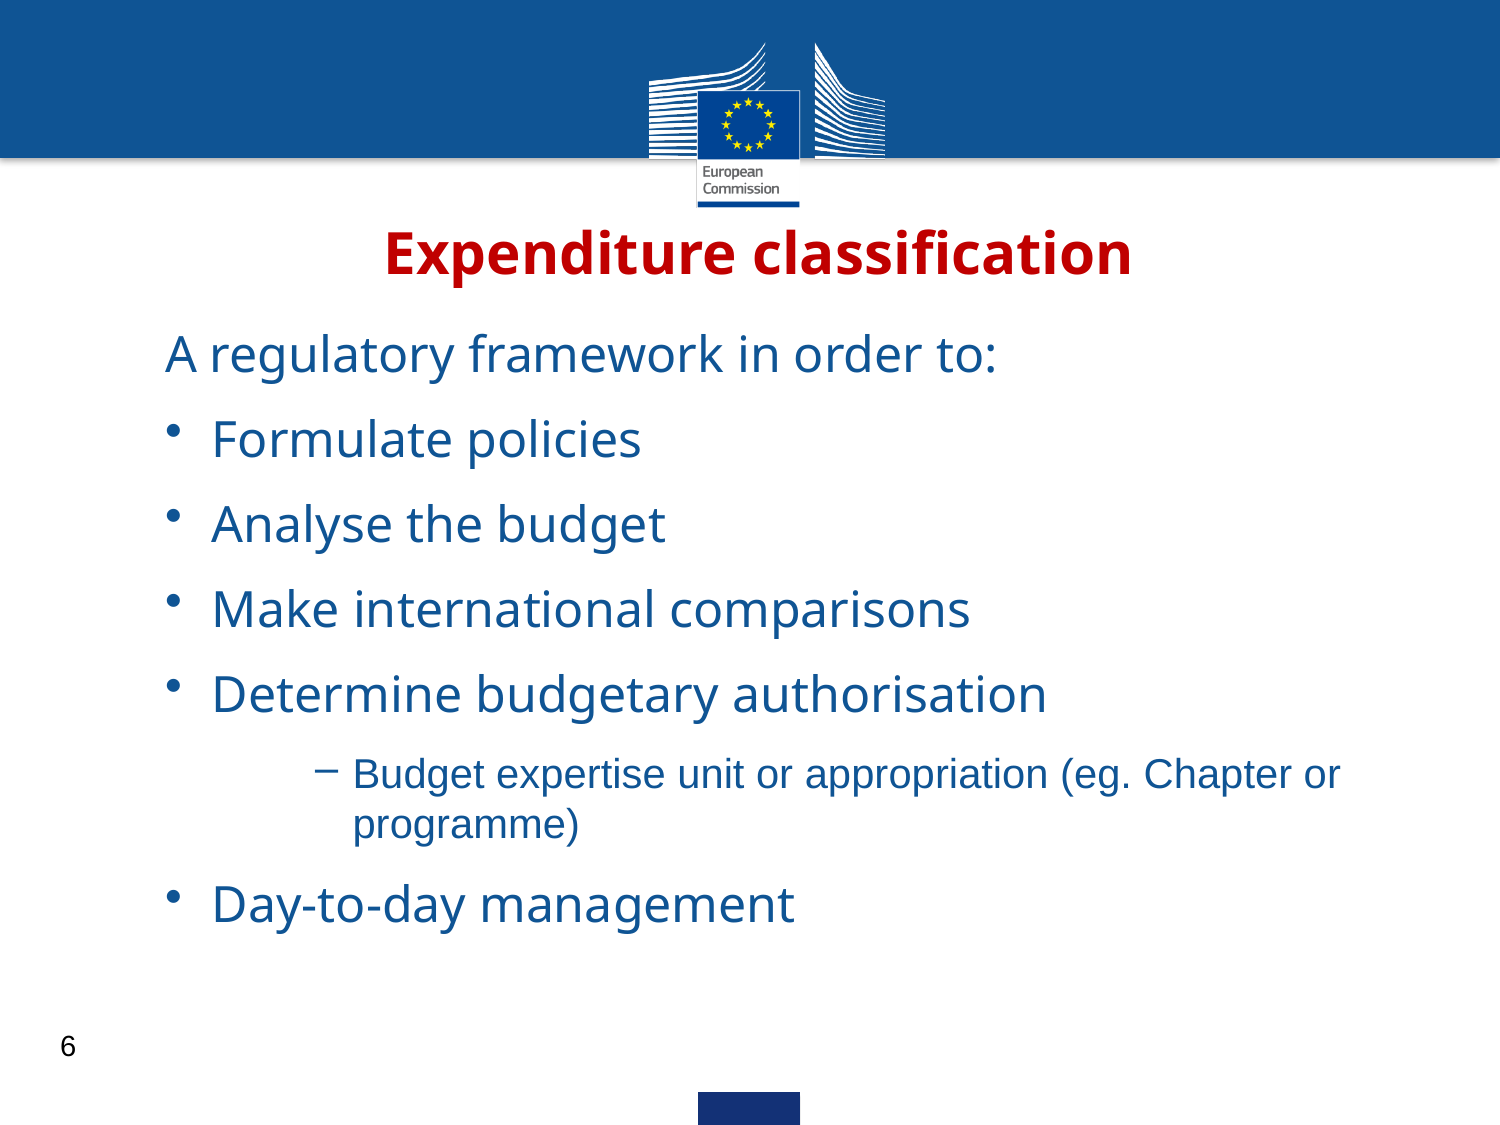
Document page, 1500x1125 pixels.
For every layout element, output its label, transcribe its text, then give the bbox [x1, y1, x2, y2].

title Expenditure classification [35, 187, 1483, 315]
list A regulatory framework in order to: Formulate policies Analyse the budget Make international comparisons Determine budgetary authorisation Budget expertise unit or appropriation (eg. Chapter or programme) Day-to-day management [75, 314, 1425, 1059]
slide_number 6 [18, 1019, 92, 1098]
picture [649, 42, 885, 187]
